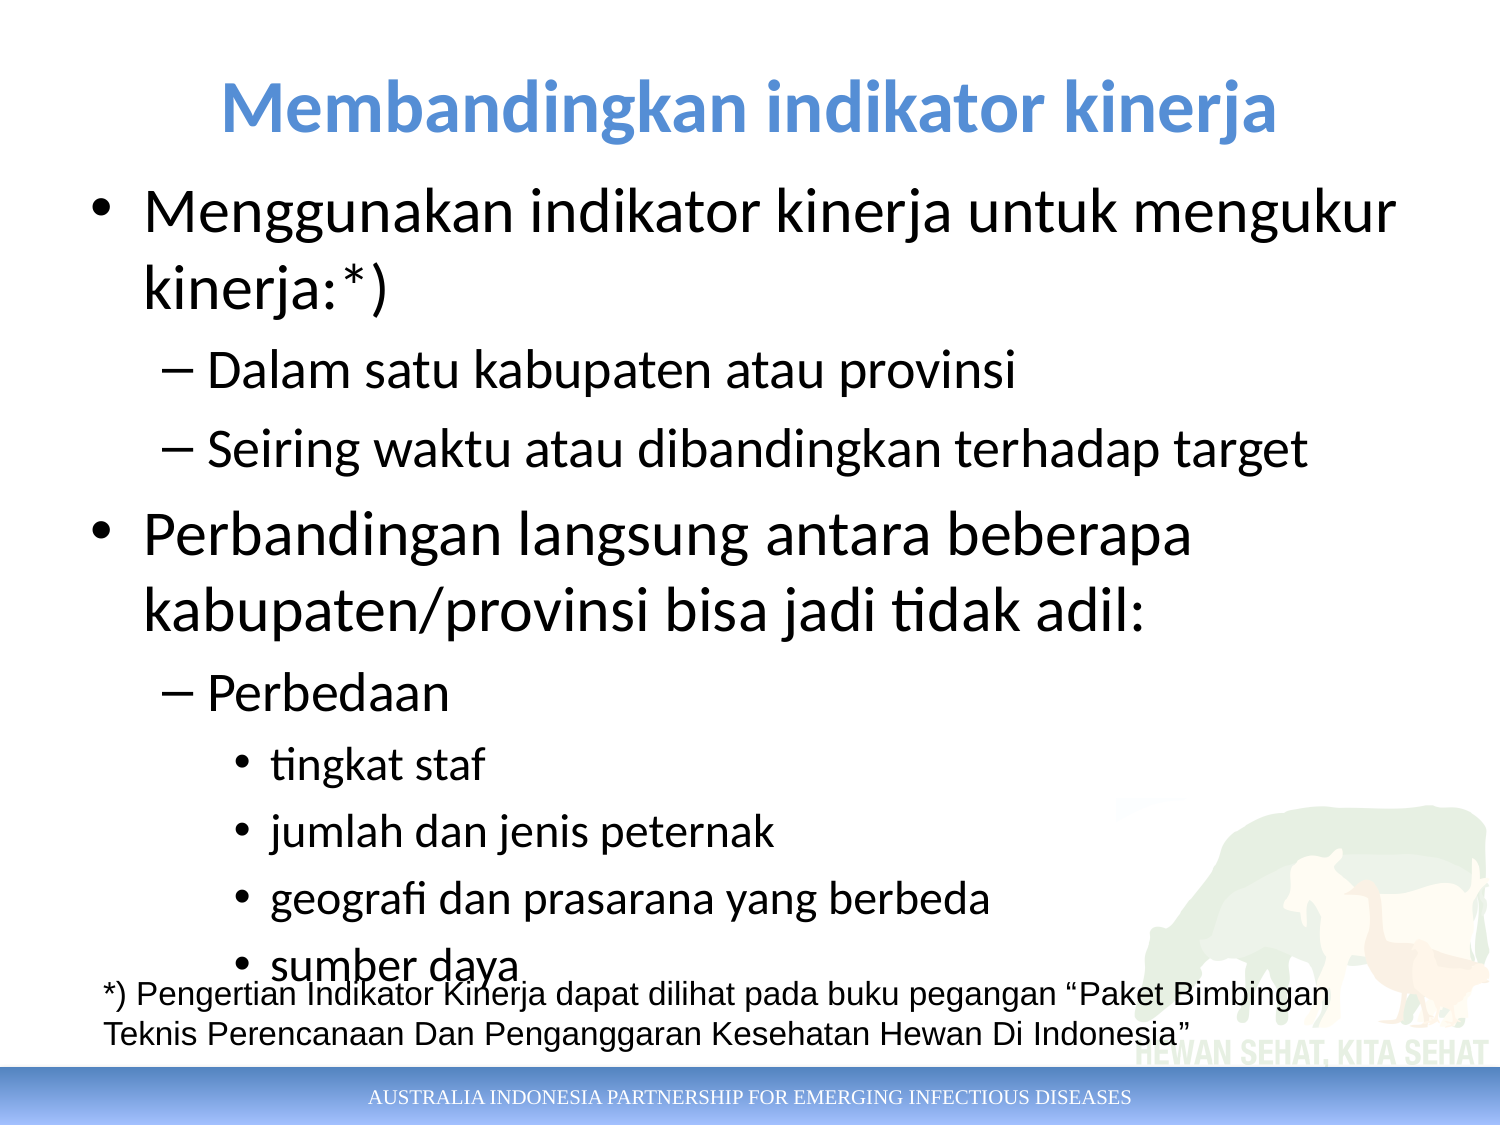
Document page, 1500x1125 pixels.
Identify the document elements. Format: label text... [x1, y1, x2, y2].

list Menggunakan indikator kinerja untuk mengukur kinerja:*) Dalam satu kabupaten atau provinsi Seiring waktu atau dibandingkan terhadap target Perbandingan langsung antara beberapa kabupaten/provinsi bisa jadi tidak adil: Perbedaan tingkat staf jumlah dan jenis peternak geografi dan prasarana yang berbeda sumber daya [75, 160, 1425, 1005]
text_box *) Pengertian Indikator Kinerja dapat dilihat pada buku pegangan “Paket Bimbingan Teknis Perencanaan Dan Penganggaran Kesehatan Hewan Di Indonesia” [88, 964, 1353, 1060]
title Membandingkan indikator kinerja [75, 45, 1425, 160]
